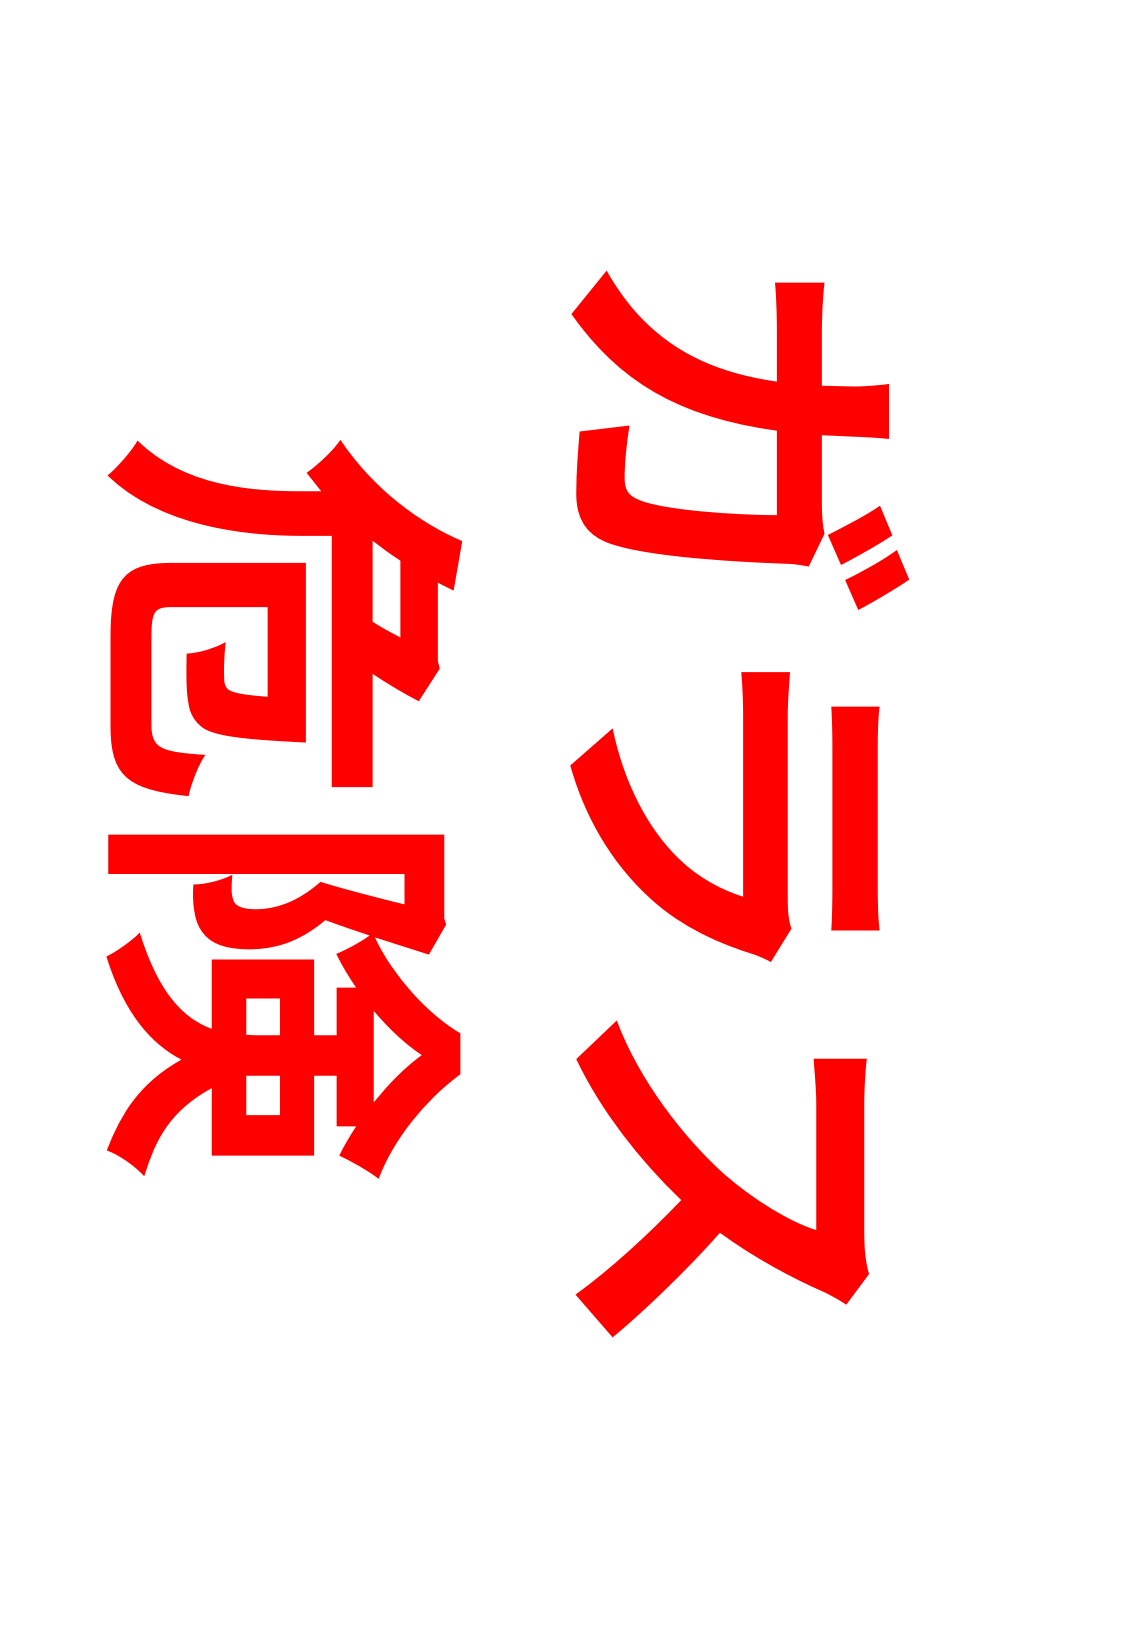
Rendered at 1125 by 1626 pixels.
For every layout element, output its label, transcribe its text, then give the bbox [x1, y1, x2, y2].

text_box ガラス 危険 [60, 118, 1000, 1497]
